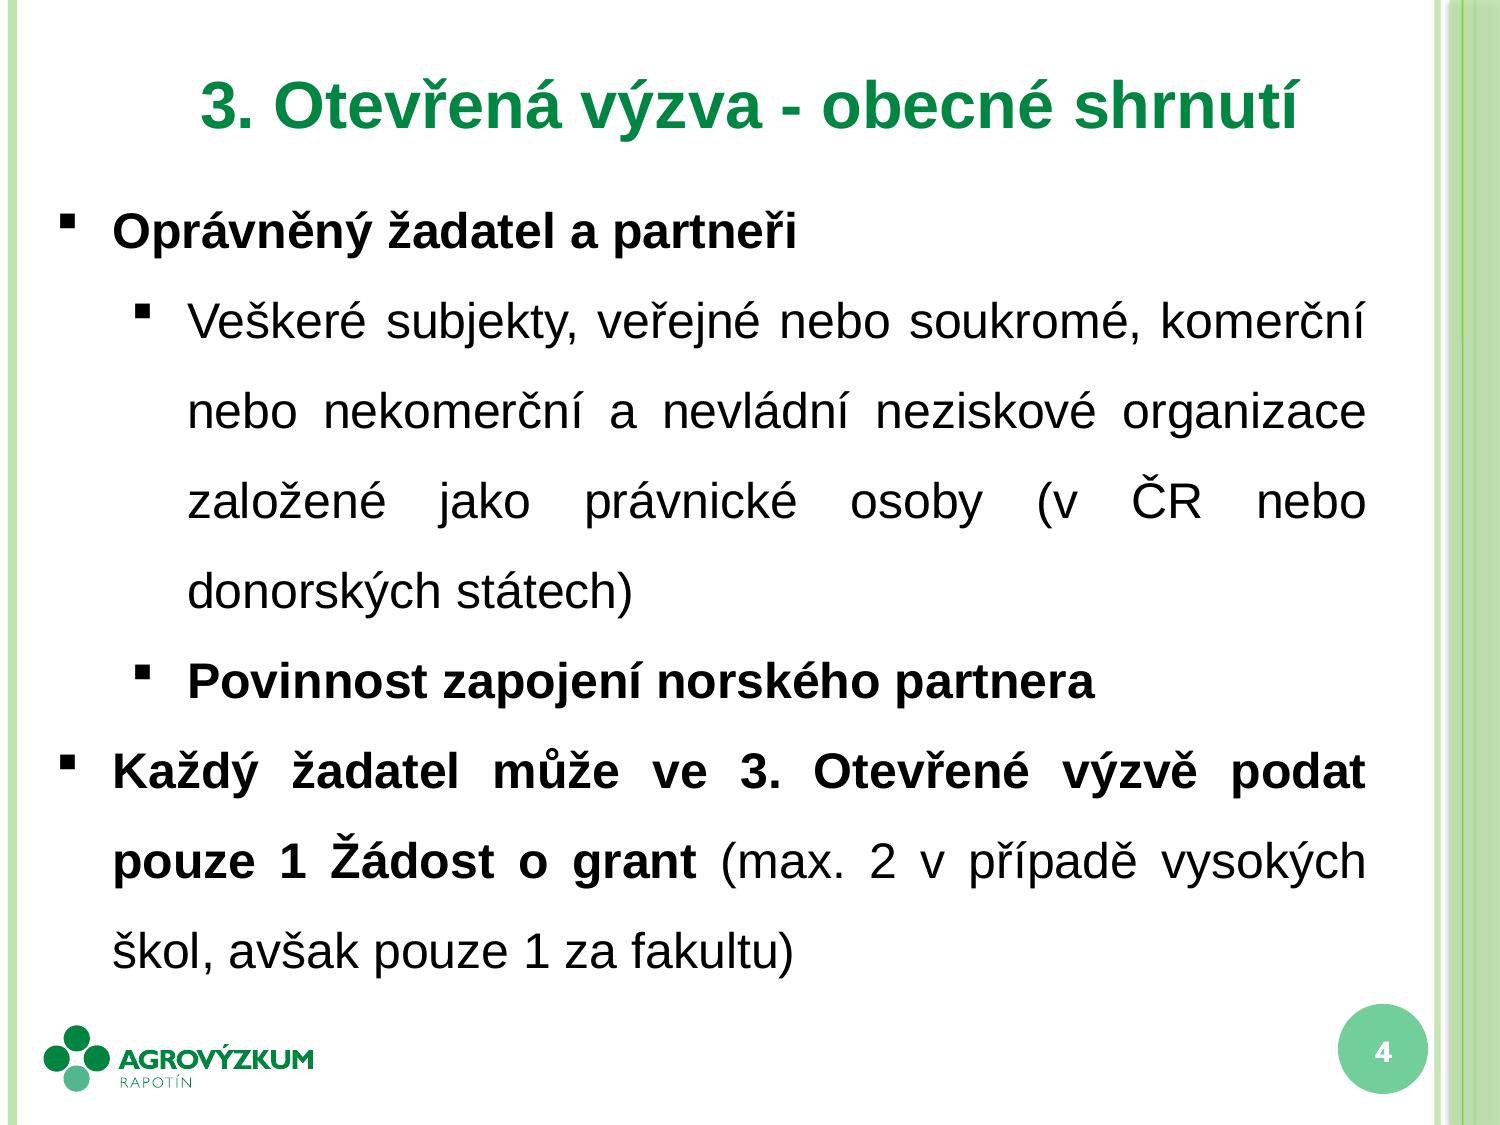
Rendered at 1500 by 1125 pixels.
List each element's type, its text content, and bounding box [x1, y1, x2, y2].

text_box 4 [1333, 1008, 1434, 1094]
text_box 3. Otevřená výzva - obecné shrnutí [0, 54, 1500, 150]
text_box Oprávněný žadatel a partneři Veškeré subjekty, veřejné nebo soukromé, komerční nebo nekomerční a nevládní neziskové organizace založené jako právnické osoby (v ČR nebo donorských státech) Povinnost zapojení norského partnera Každý žadatel může ve 3. Otevřené výzvě podat pouze 1 Žádost o grant (max. 2 v případě vysokých škol, avšak pouze 1 za fakultu) [41, 160, 1382, 1076]
